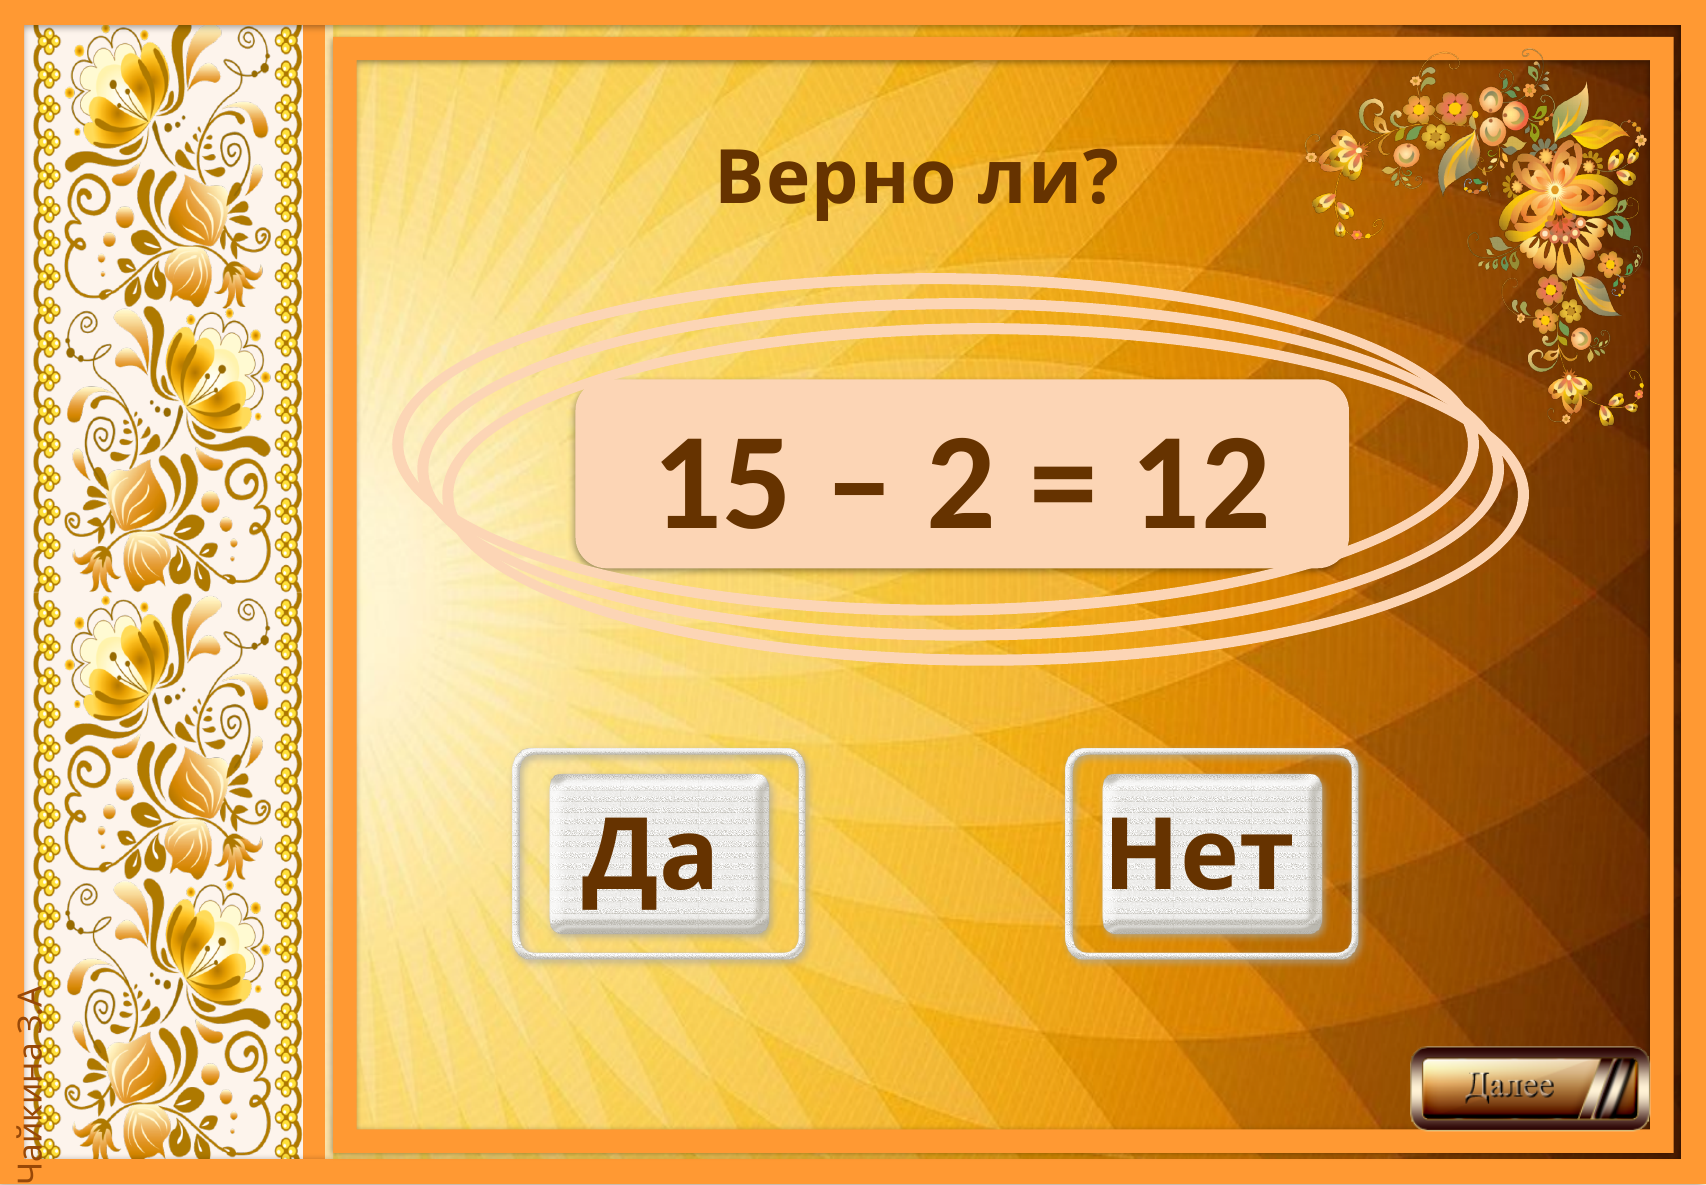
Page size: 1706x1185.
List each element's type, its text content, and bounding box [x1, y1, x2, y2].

text_box 15 – 2 = 12 [574, 378, 1350, 570]
picture [25, 1068, 31, 1077]
picture [25, 1130, 38, 1138]
text_box [460, 426, 1482, 618]
picture [325, 25, 1681, 1159]
picture [32, 1048, 39, 1056]
text_box Верно ли? [392, 119, 1444, 317]
picture [25, 993, 31, 1000]
text_box [440, 321, 1532, 668]
text_box [415, 296, 1491, 534]
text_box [501, 733, 820, 976]
picture [25, 25, 303, 1159]
text_box [390, 271, 1466, 509]
picture [25, 1149, 32, 1159]
text_box [467, 439, 1507, 643]
picture [32, 1149, 39, 1157]
picture [25, 1091, 38, 1099]
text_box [1054, 733, 1373, 976]
